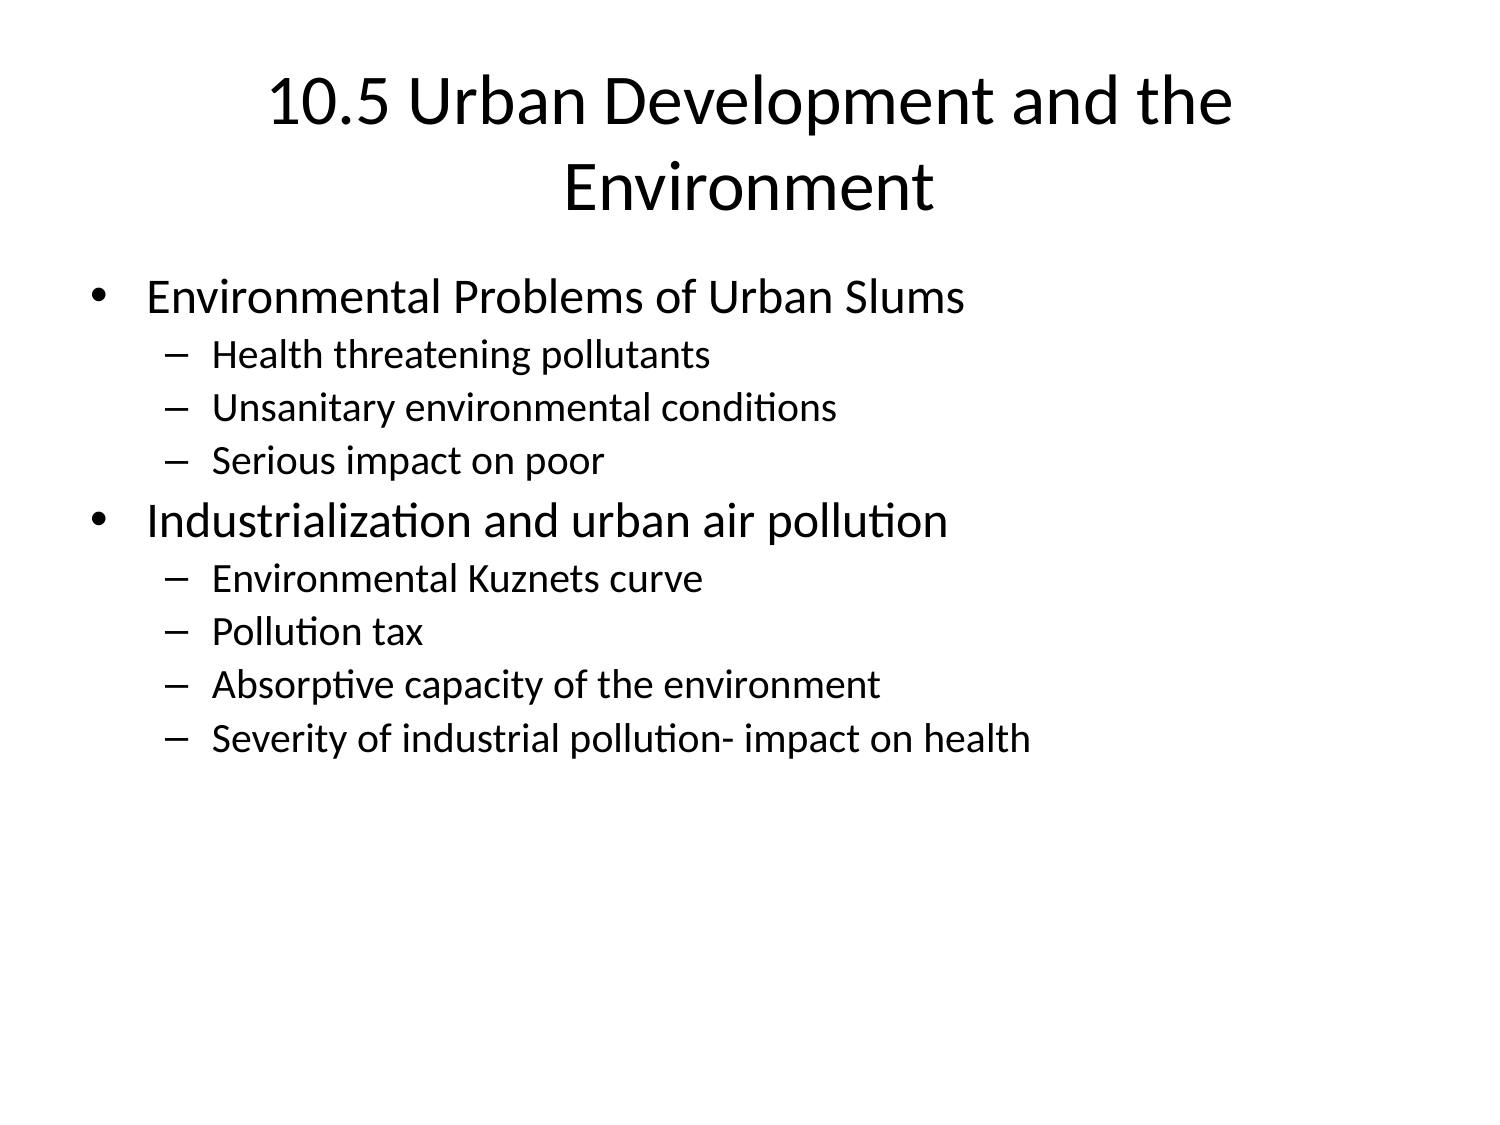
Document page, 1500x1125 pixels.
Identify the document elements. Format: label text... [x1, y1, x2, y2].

list Environmental Problems of Urban Slums Health threatening pollutants Unsanitary environmental conditions Serious impact on poor Industrialization and urban air pollution Environmental Kuznets curve Pollution tax Absorptive capacity of the environment Severity of industrial pollution- impact on health [75, 262, 1425, 1005]
title 10.5 Urban Development and the Environment [75, 45, 1425, 233]
